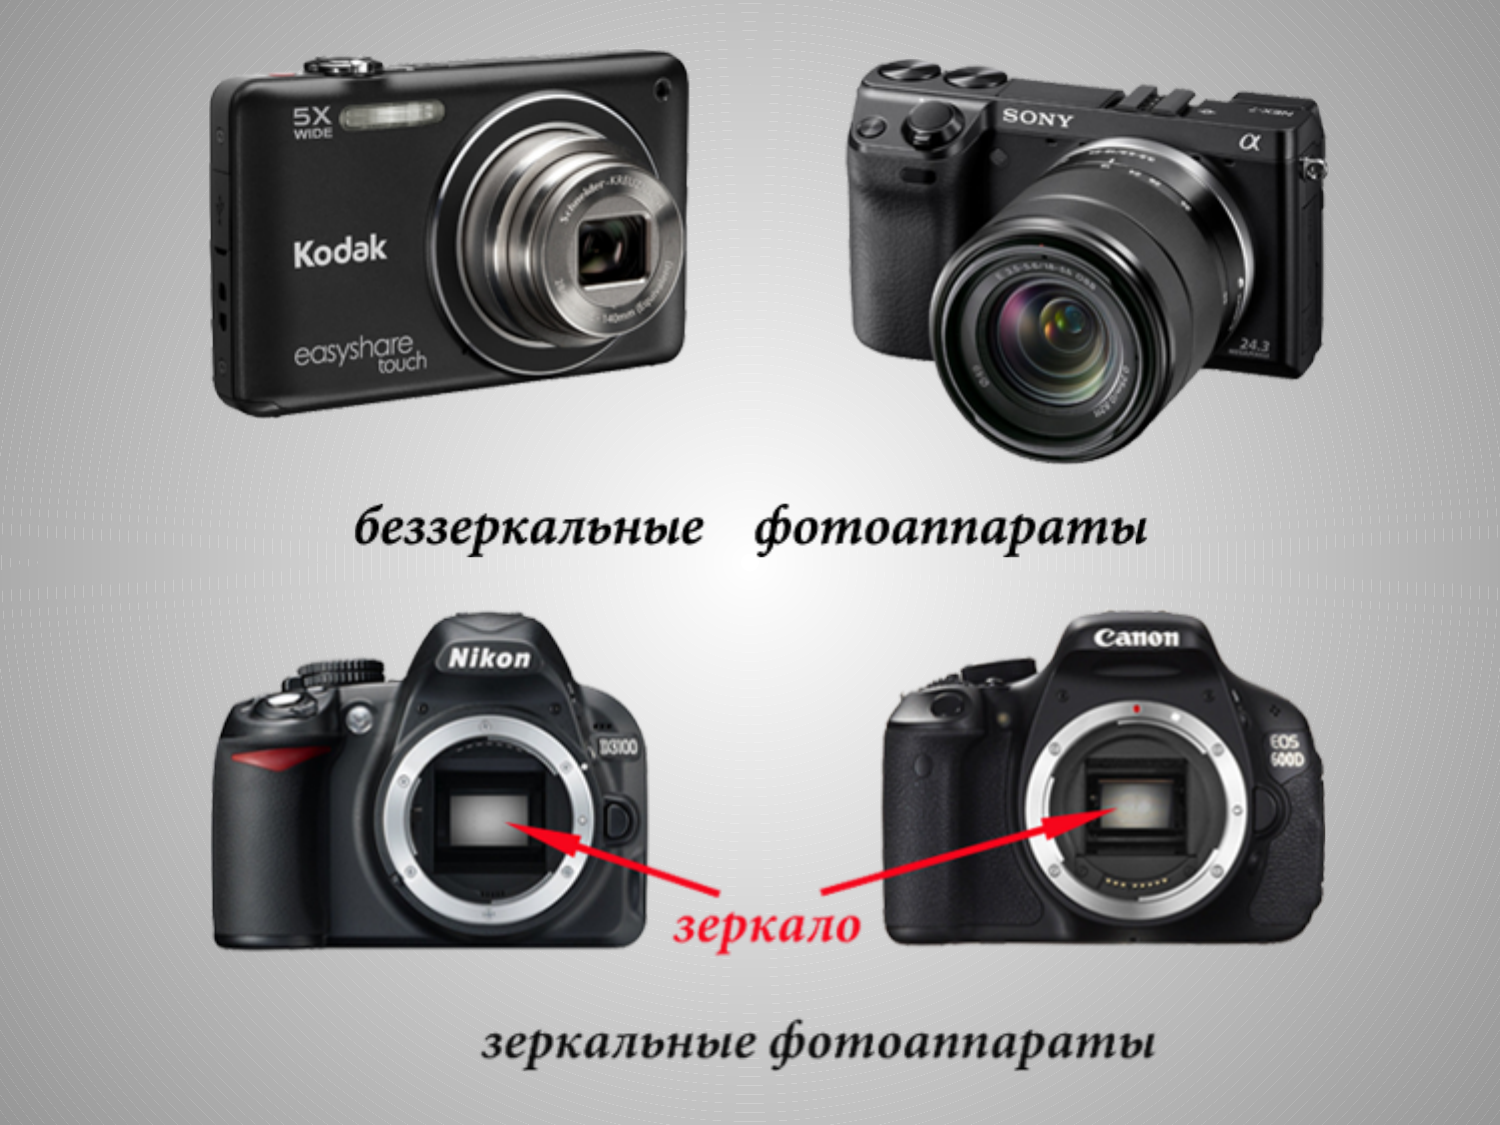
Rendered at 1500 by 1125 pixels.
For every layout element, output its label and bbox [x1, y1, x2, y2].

picture [135, 0, 1389, 1118]
